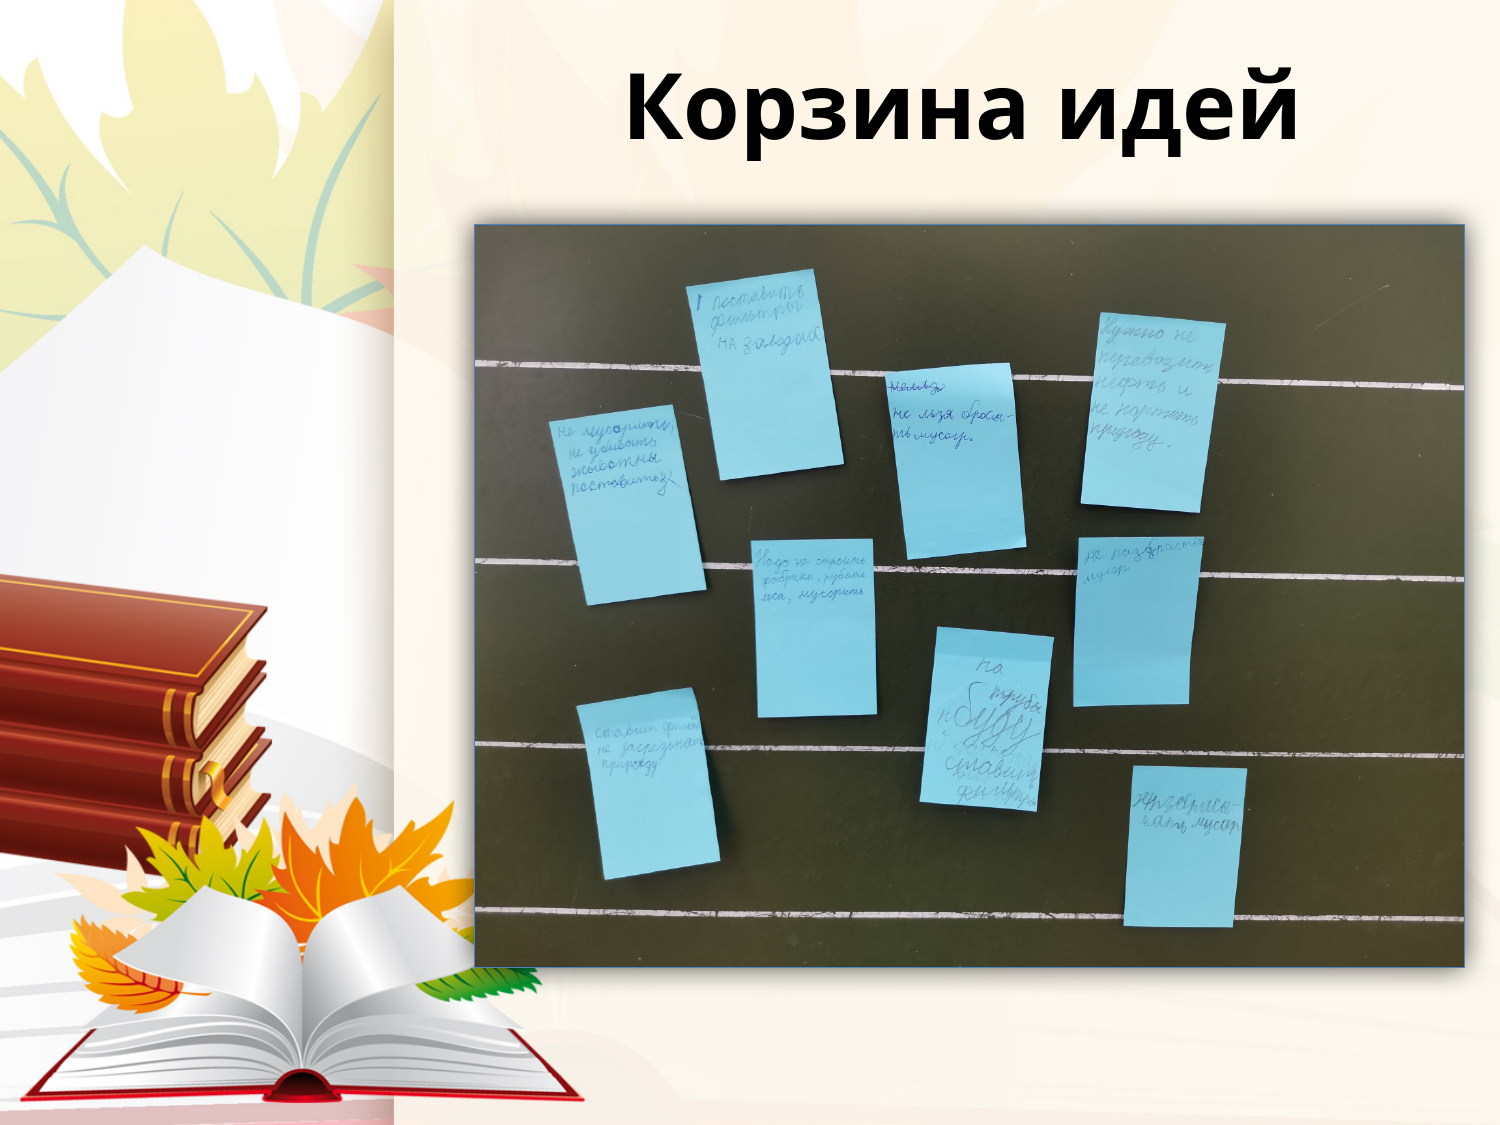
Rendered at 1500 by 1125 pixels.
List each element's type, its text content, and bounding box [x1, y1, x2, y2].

title Корзина идей [487, 24, 1438, 180]
picture [0, 0, 1500, 1125]
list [474, 224, 1466, 968]
